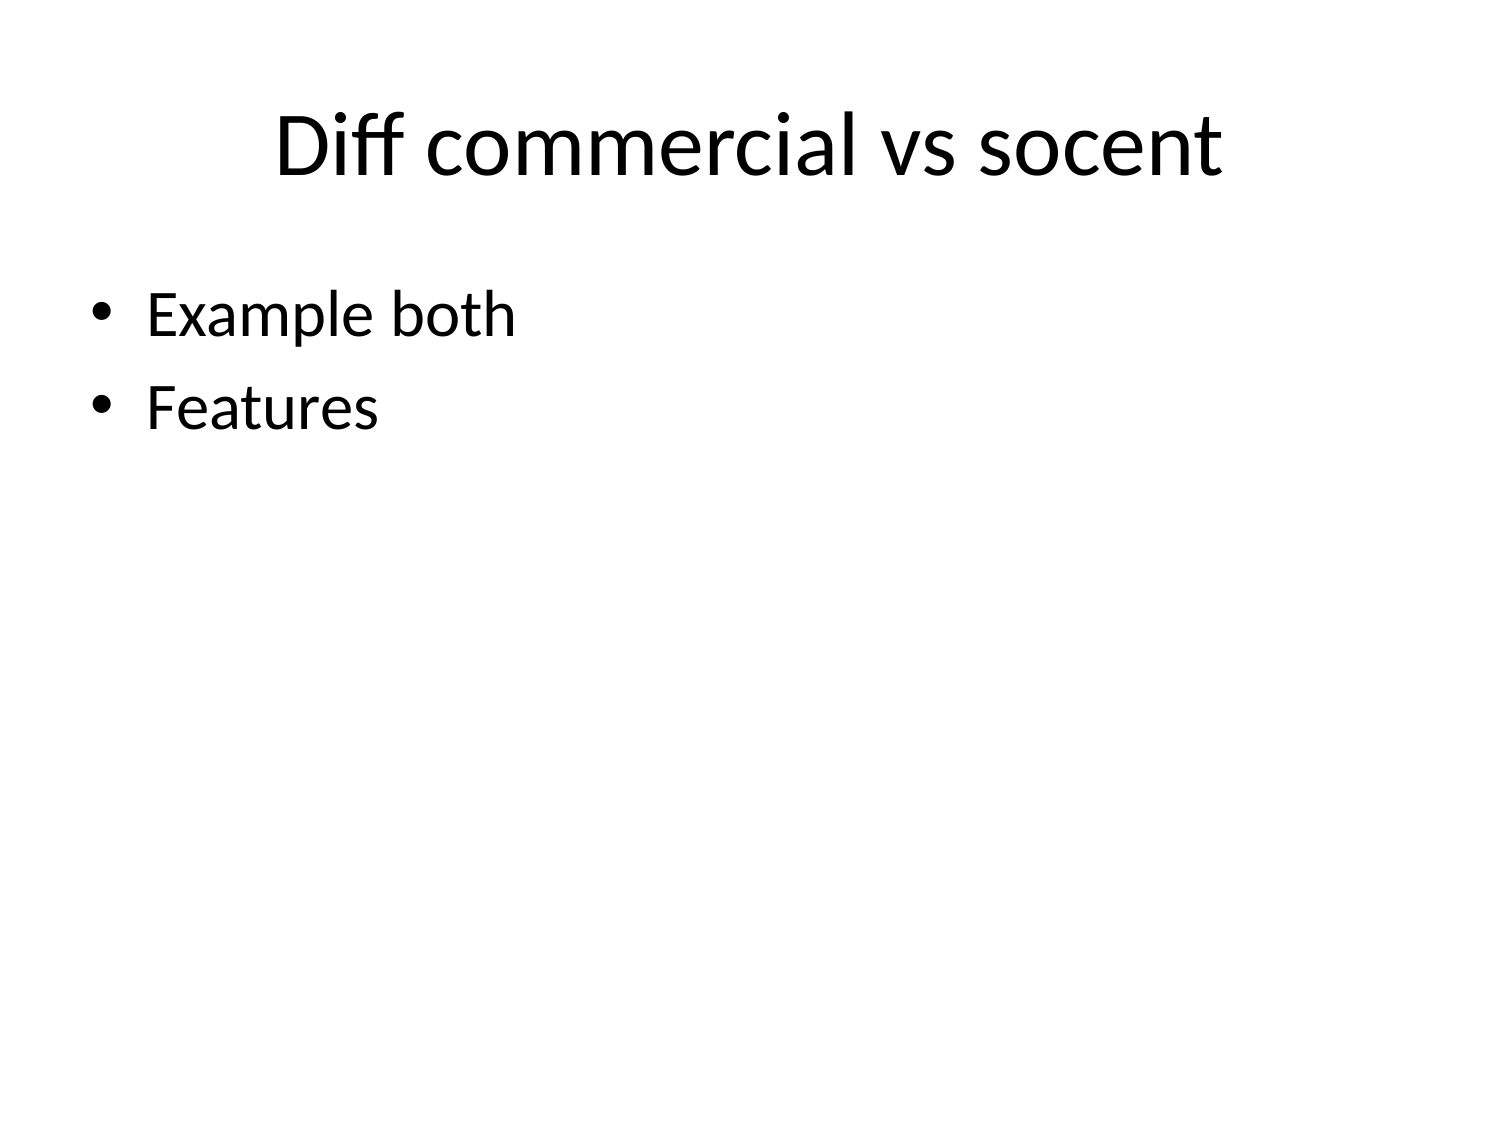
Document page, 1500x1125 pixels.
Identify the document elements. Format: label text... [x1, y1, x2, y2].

list Example both Features [75, 262, 1425, 1005]
title Diff commercial vs socent [75, 45, 1425, 233]
